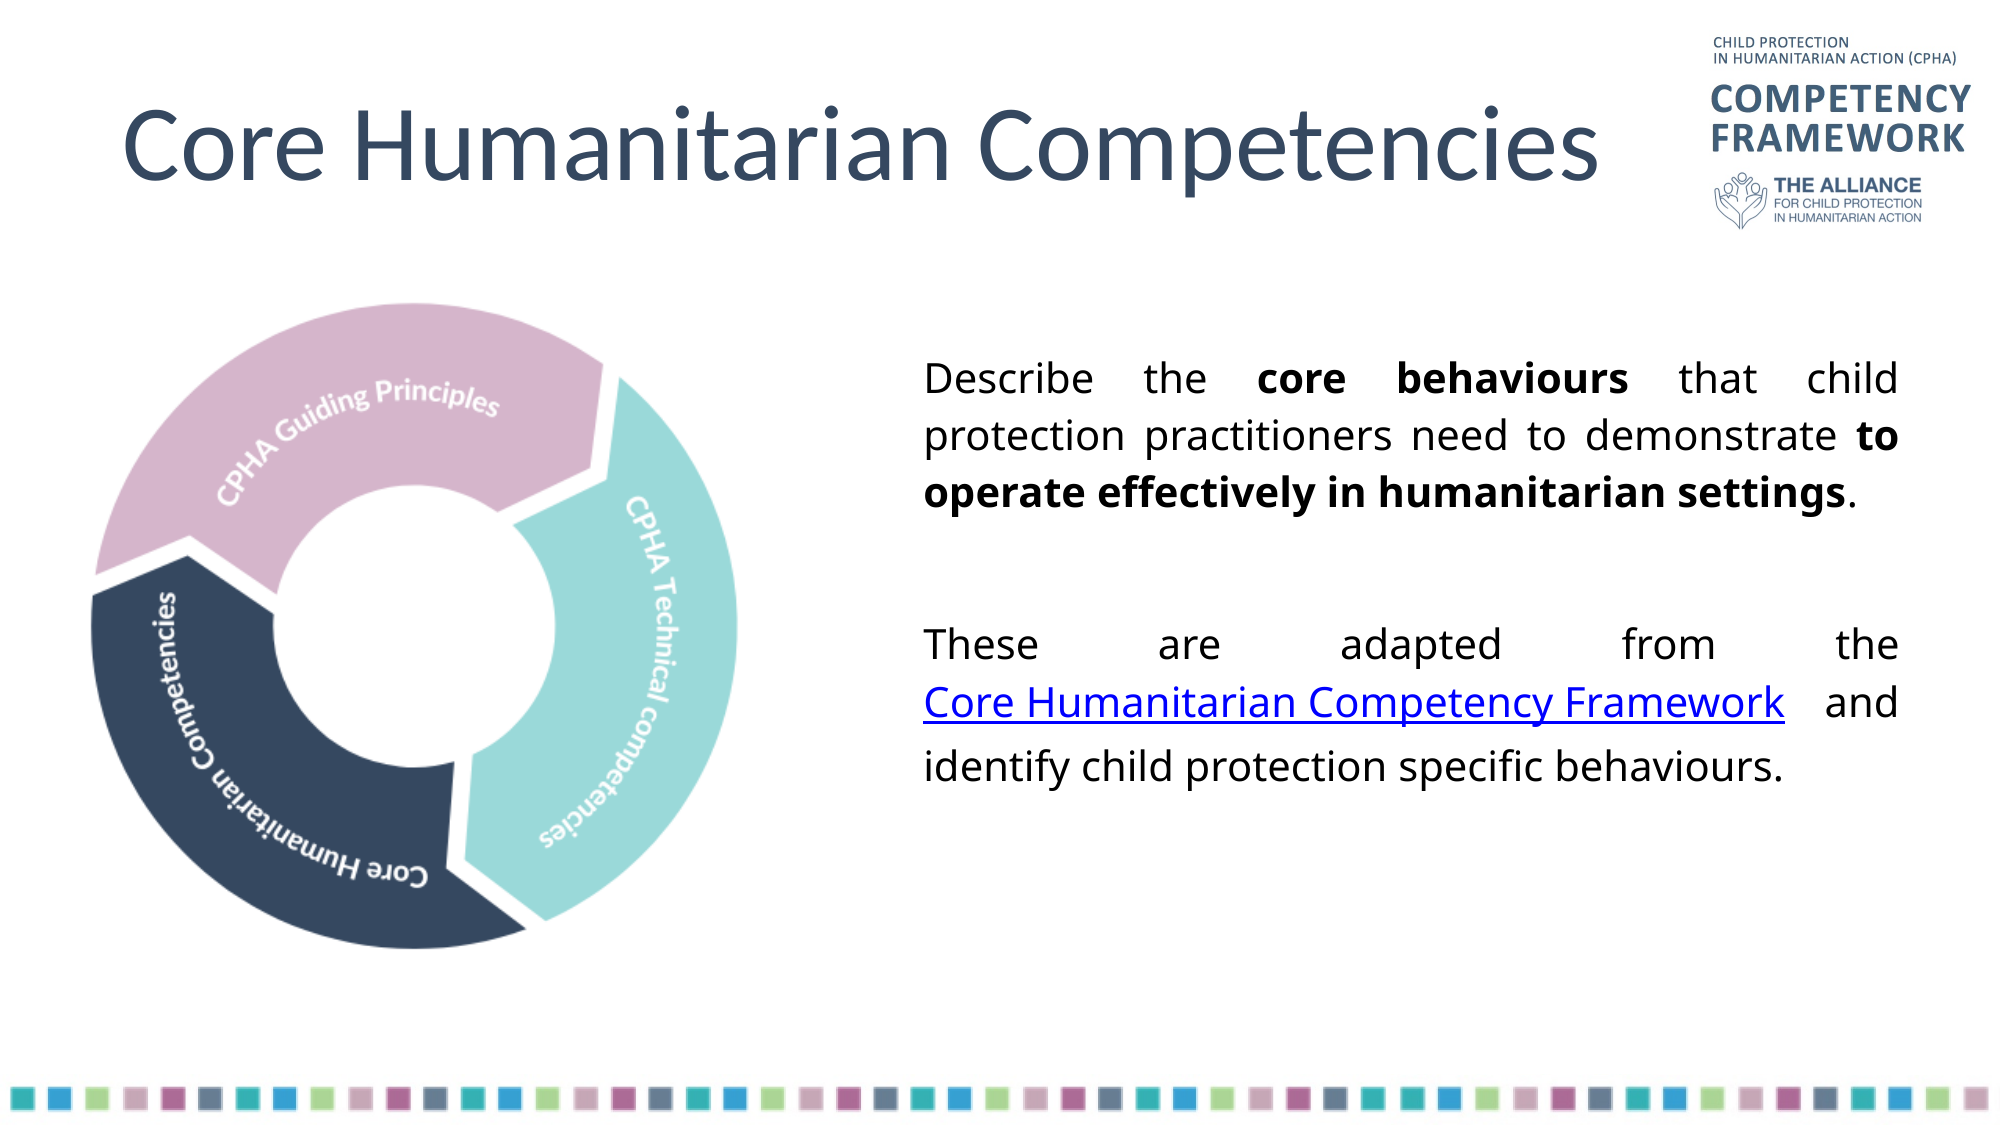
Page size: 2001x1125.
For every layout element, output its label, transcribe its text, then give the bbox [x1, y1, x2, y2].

picture [24, 236, 807, 1019]
title Core Humanitarian Competencies [0, 67, 1704, 212]
picture [0, 1074, 2000, 1125]
picture [1709, 30, 1974, 236]
text_box Describe the core behaviours that child protection practitioners need to demonstrate to operate effectively in humanitarian settings. These are adapted from the Core Humanitarian Competency Framework and identify child protection specific behaviours. [908, 337, 1915, 798]
